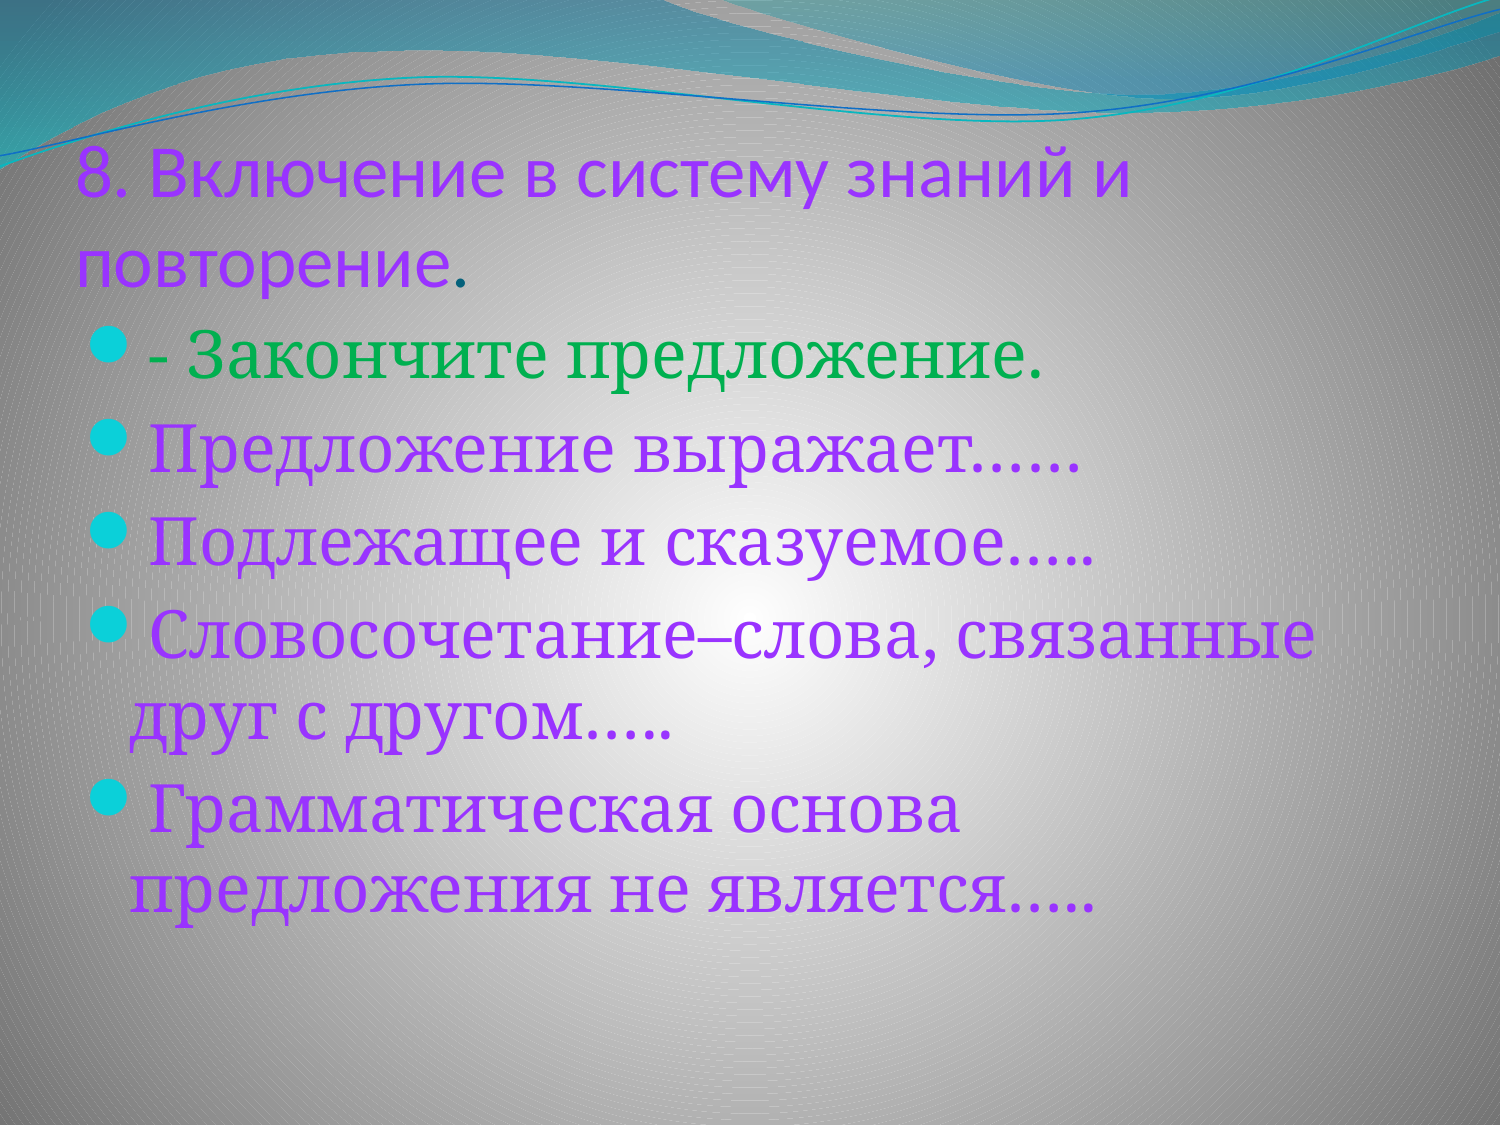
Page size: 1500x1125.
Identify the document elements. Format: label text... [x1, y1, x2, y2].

title 8. Включение в систему знаний и повторение. [75, 115, 1425, 303]
list - Закончите предложение. Предложение выражает…… Подлежащее и сказуемое….. Словосочетание–слова, связанные друг с другом….. Грамматическая основа предложения не является….. [70, 304, 1421, 1025]
